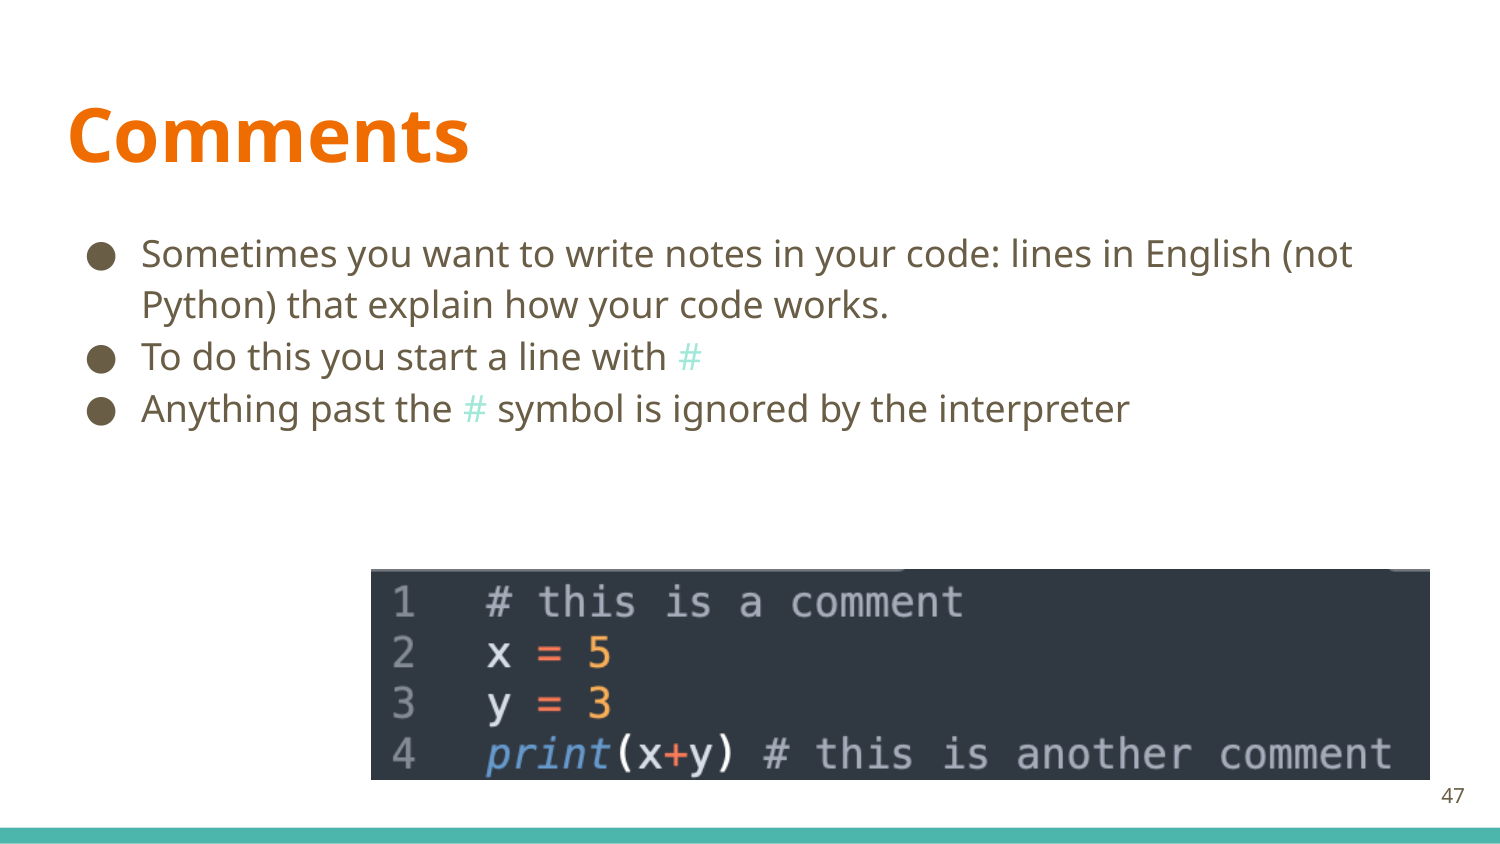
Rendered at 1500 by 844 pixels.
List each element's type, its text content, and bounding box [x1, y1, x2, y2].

list Sometimes you want to write notes in your code: lines in English (not Python) that explain how your code works. To do this you start a line with # Anything past the # symbol is ignored by the interpreter [51, 207, 1449, 750]
picture [371, 569, 1430, 780]
title Comments [51, 72, 1449, 189]
slide_number ‹#› [1389, 764, 1480, 830]
